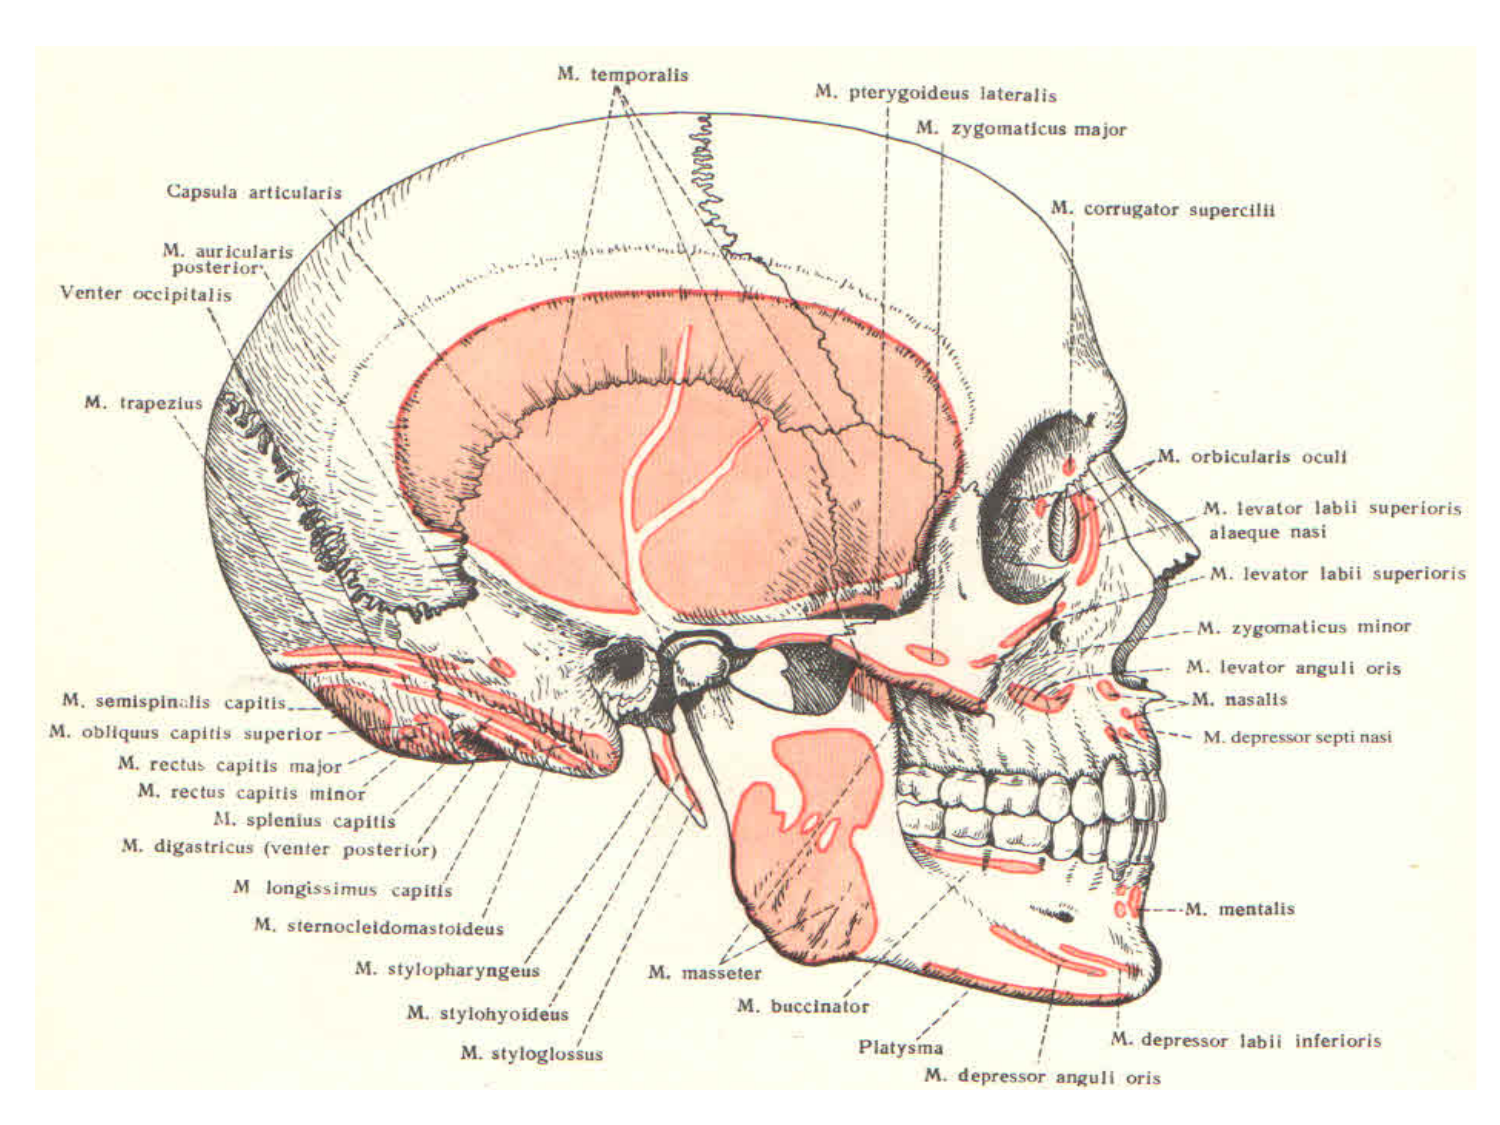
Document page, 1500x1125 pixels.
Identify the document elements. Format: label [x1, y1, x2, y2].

picture [34, 46, 1477, 1091]
